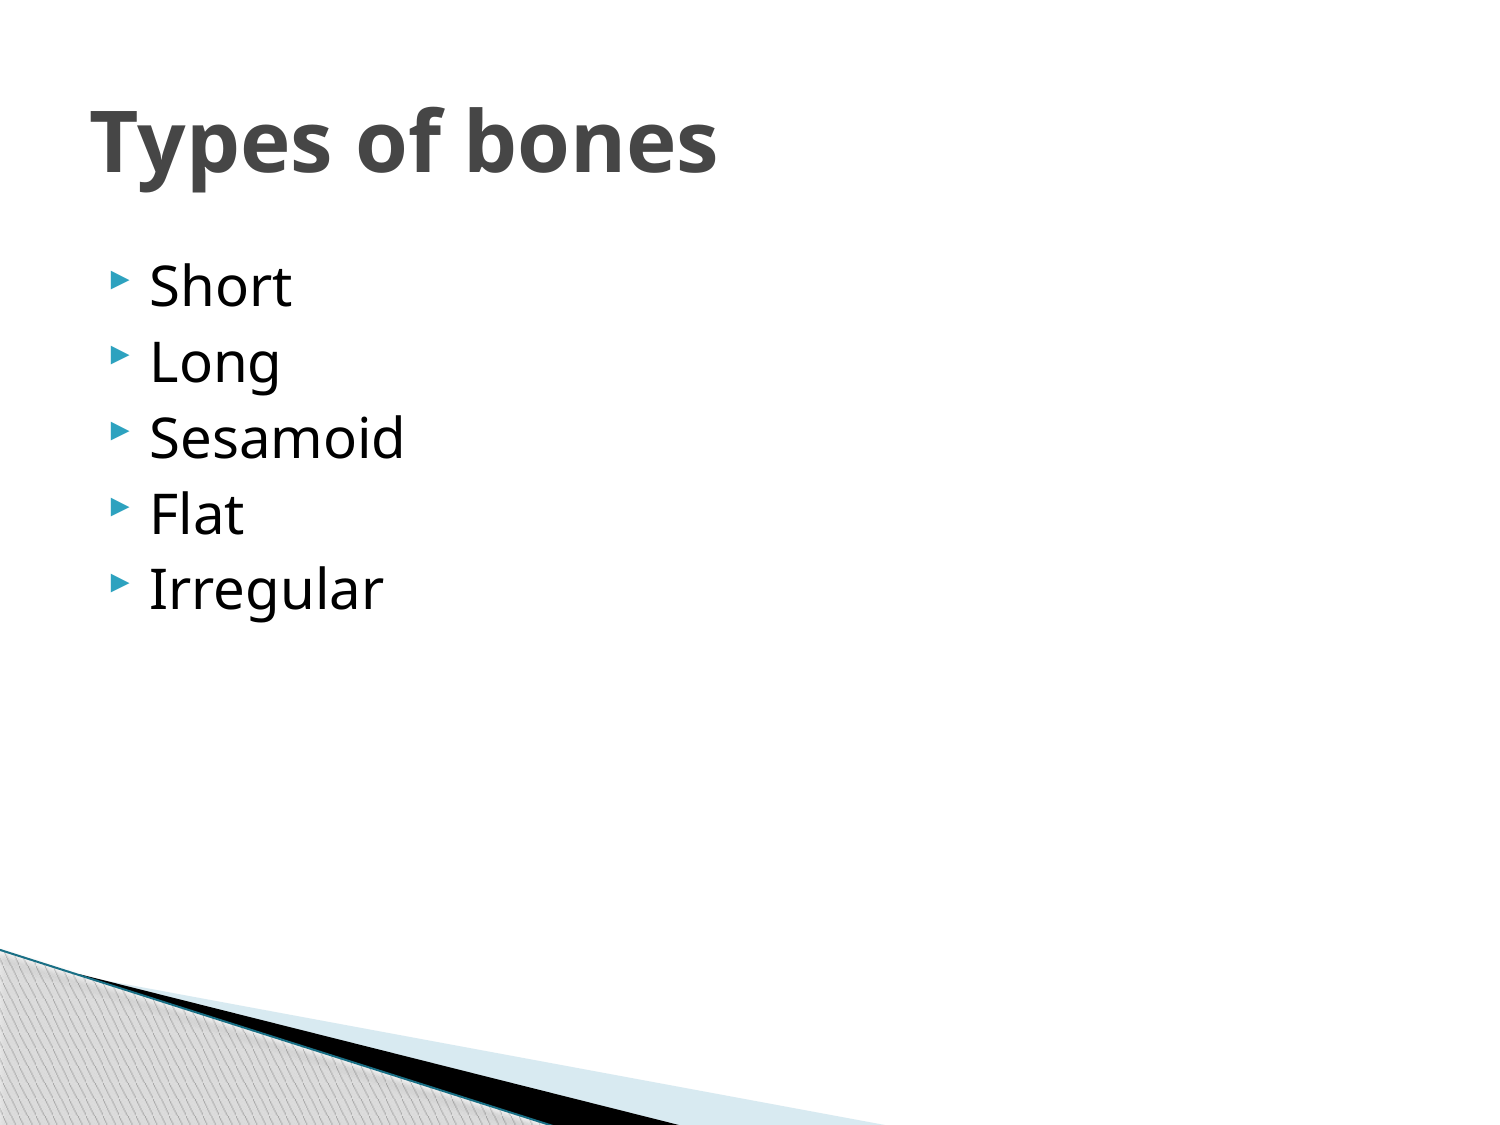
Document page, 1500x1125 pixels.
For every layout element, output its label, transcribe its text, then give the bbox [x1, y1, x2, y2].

title Types of bones [75, 45, 1425, 233]
list Short Long Sesamoid Flat Irregular [75, 243, 1425, 986]
